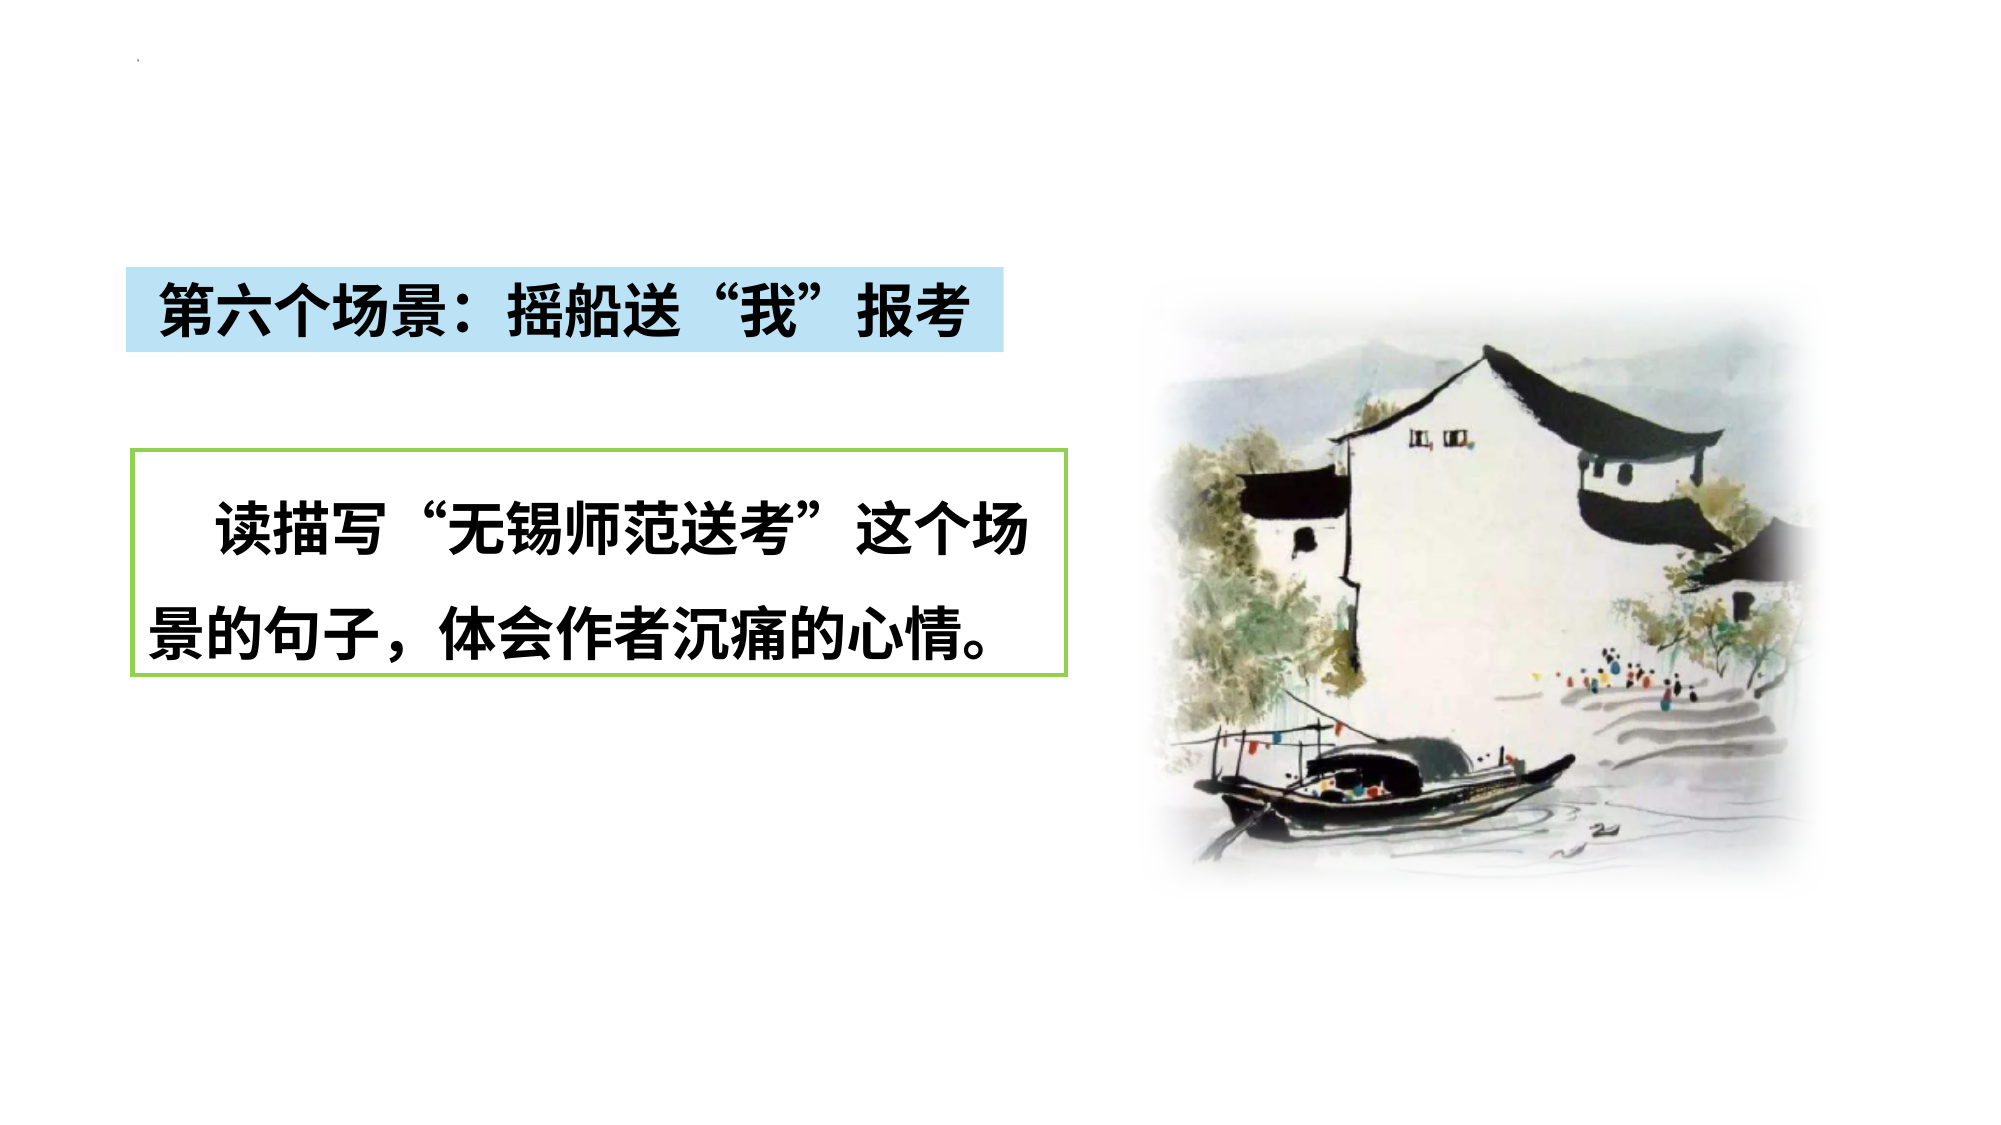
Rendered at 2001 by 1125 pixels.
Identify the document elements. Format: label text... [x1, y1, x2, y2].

picture [1136, 273, 1831, 902]
text_box 读描写“无锡师范送考”这个场景的句子，体会作者沉痛的心情。 [132, 450, 1066, 675]
text_box 第六个场景：摇船送“我”报考 [125, 267, 1004, 353]
